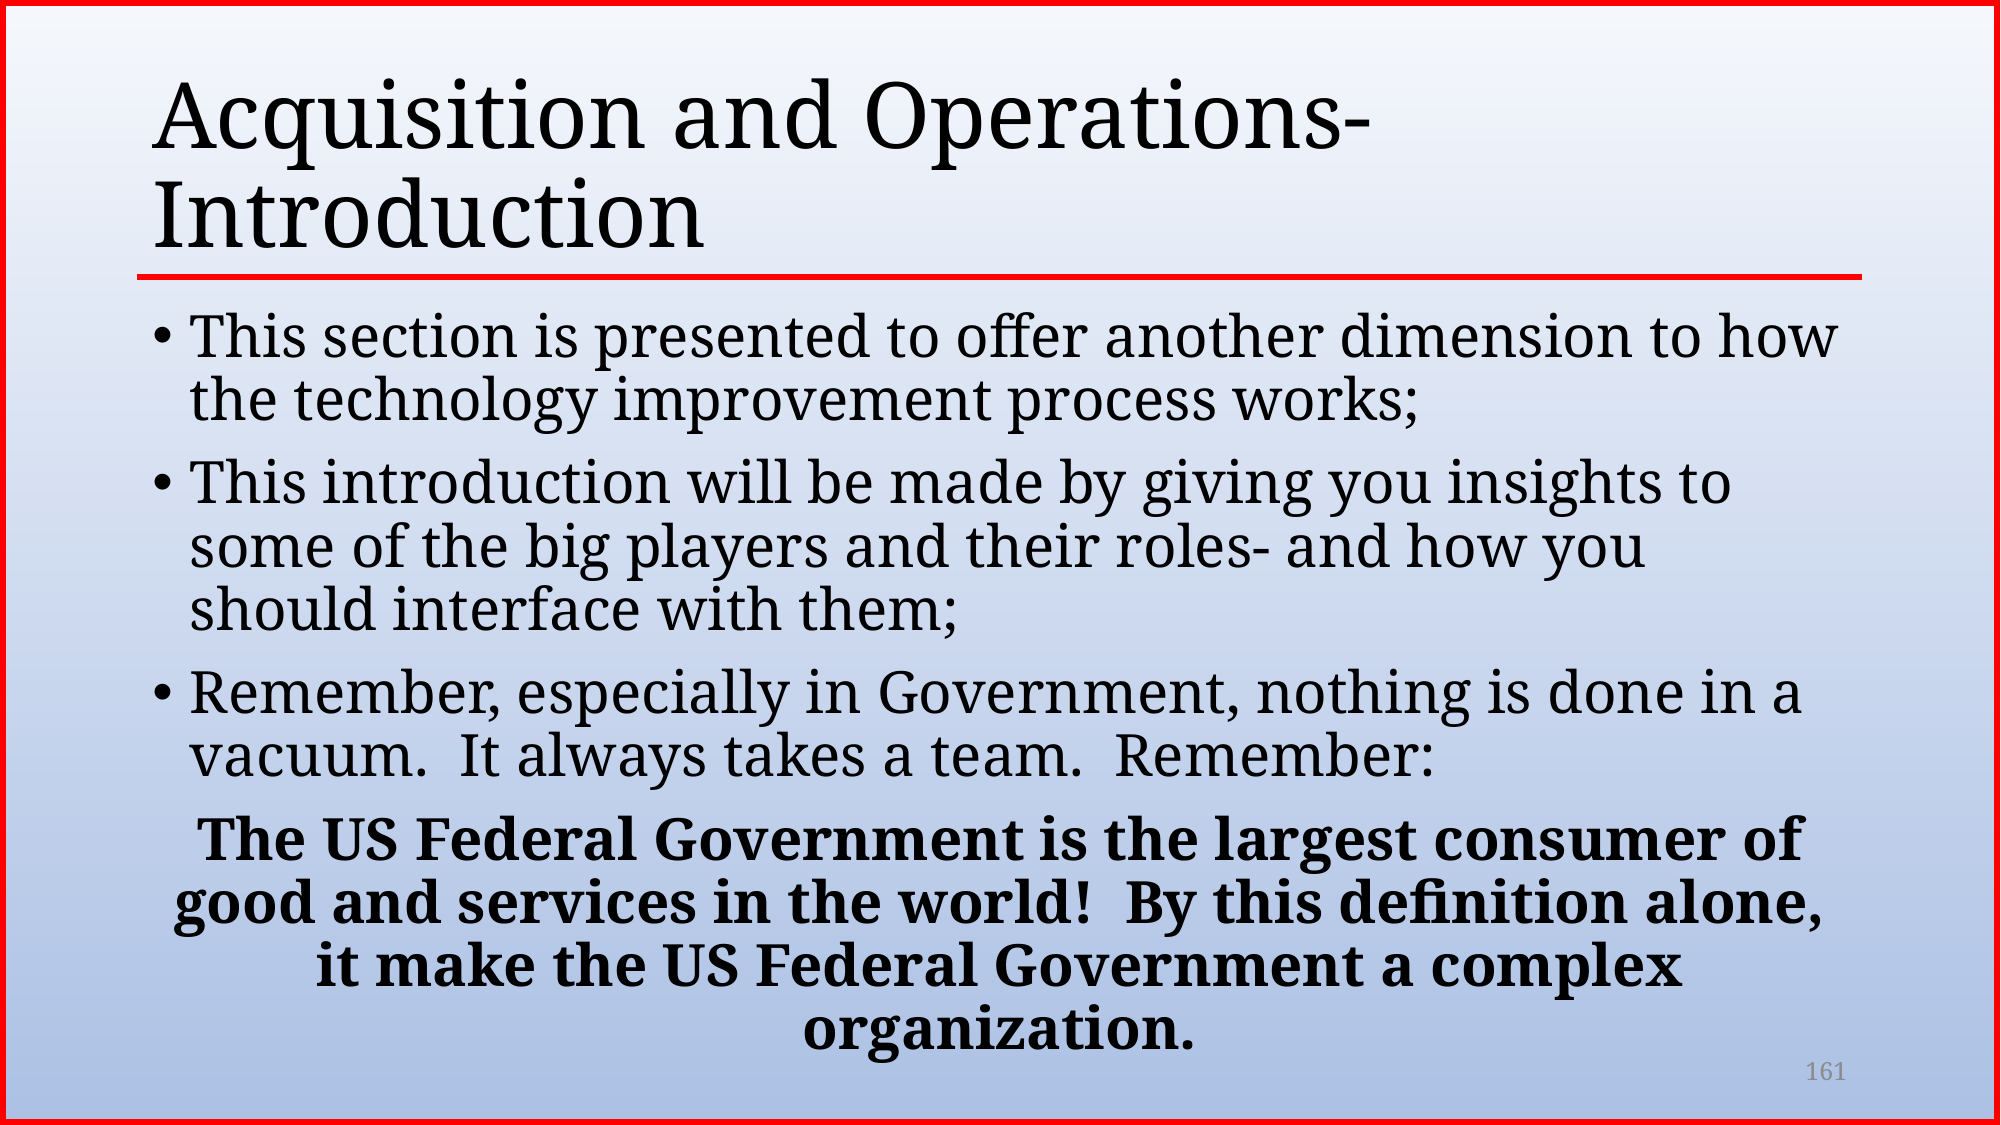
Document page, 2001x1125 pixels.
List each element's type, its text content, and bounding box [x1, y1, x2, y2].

slide_number 161 [1412, 1042, 1863, 1103]
list This section is presented to offer another dimension to how the technology improvement process works; This introduction will be made by giving you insights to some of the big players and their roles- and how you should interface with them; Remember, especially in Government, nothing is done in a vacuum. It always takes a team. Remember: The US Federal Government is the largest consumer of good and services in the world! By this definition alone, it make the US Federal Government a complex organization. [137, 299, 1863, 1014]
title Acquisition and Operations- Introduction [137, 59, 1863, 278]
